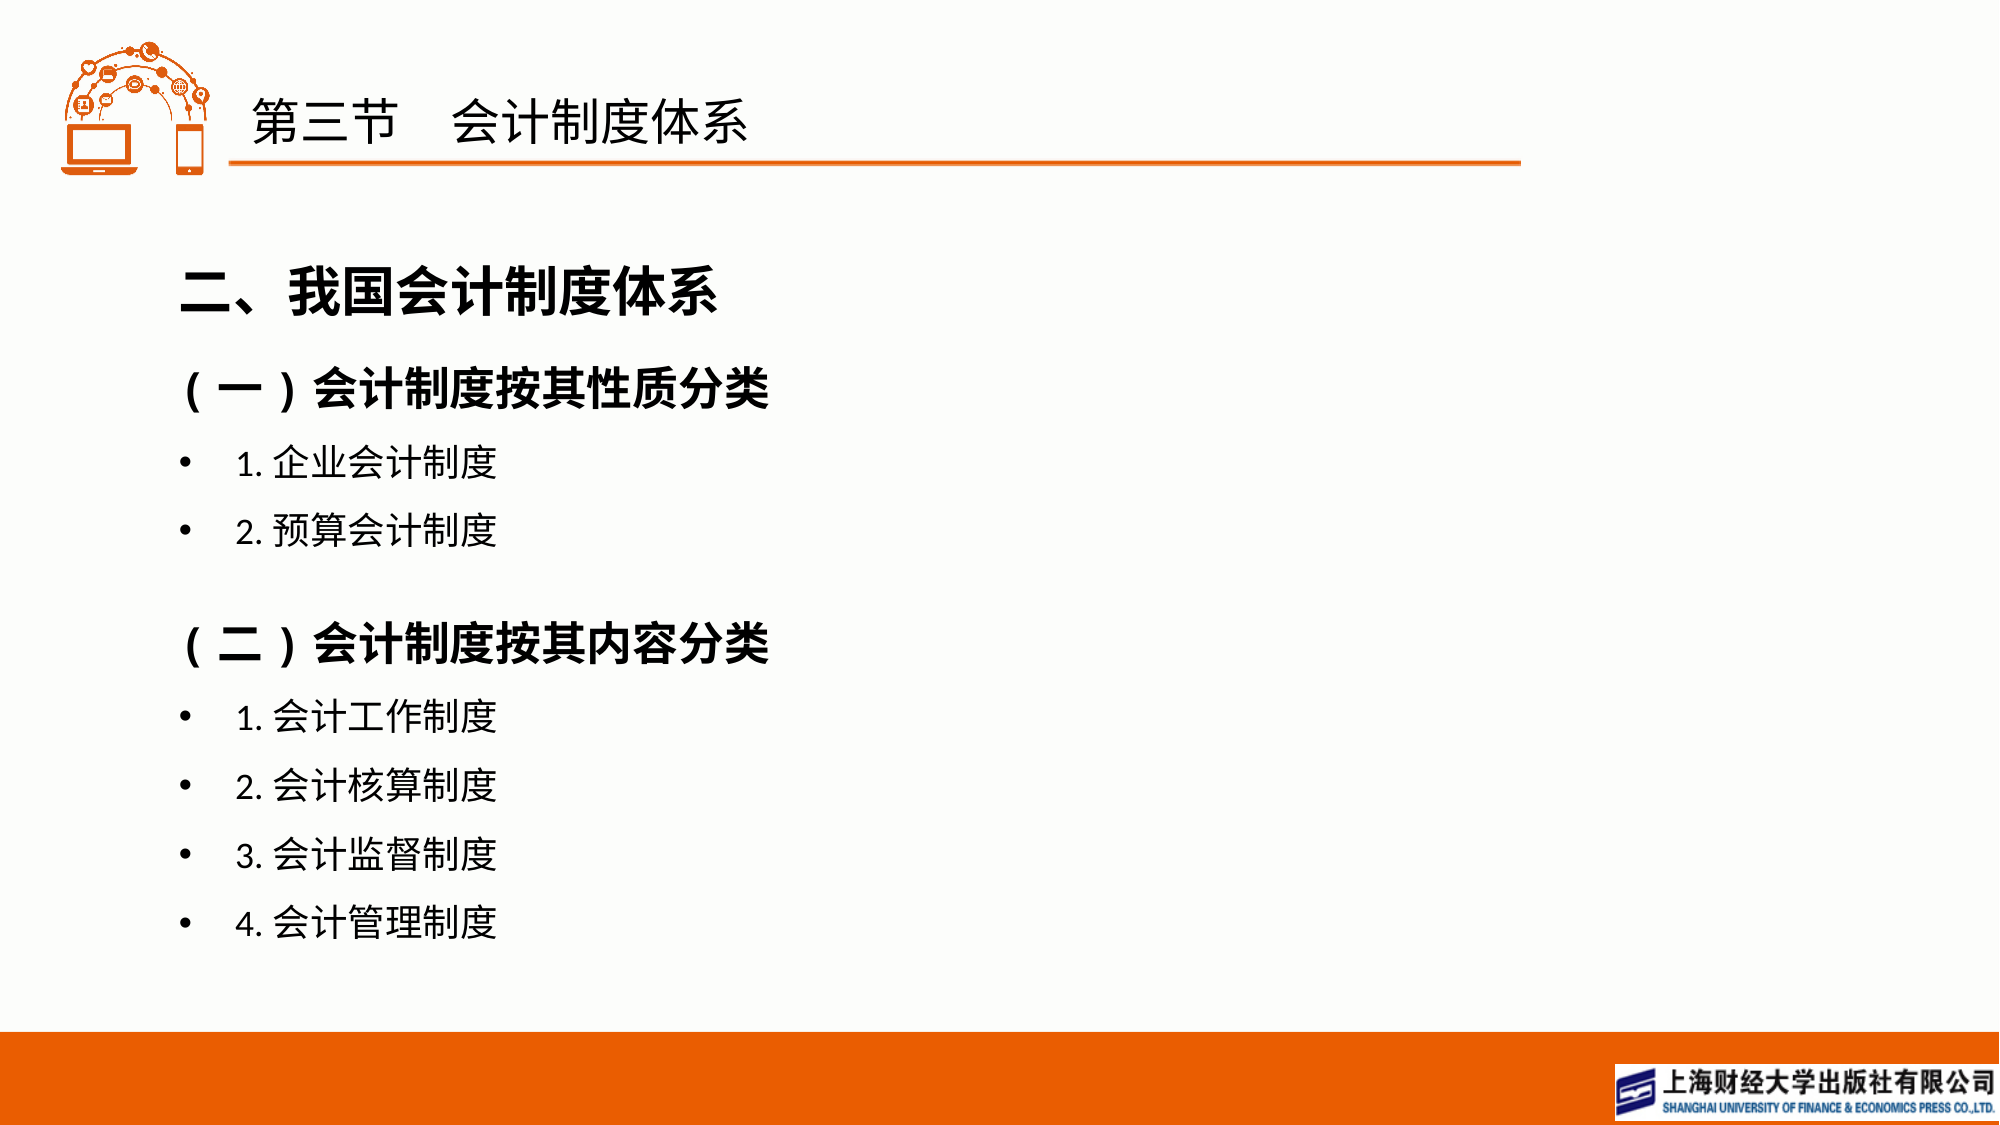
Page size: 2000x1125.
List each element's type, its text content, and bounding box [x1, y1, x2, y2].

picture [0, 0, 2000, 1125]
title 第三节 会计制度体系 [235, 82, 1605, 189]
list 二、我国会计制度体系 (一)会计制度按其性质分类 1.企业会计制度 2.预算会计制度 (二)会计制度按其内容分类 1.会计工作制度 2.会计核算制度 3.会计监督制度 4.会计管理制度 [163, 227, 1853, 1049]
